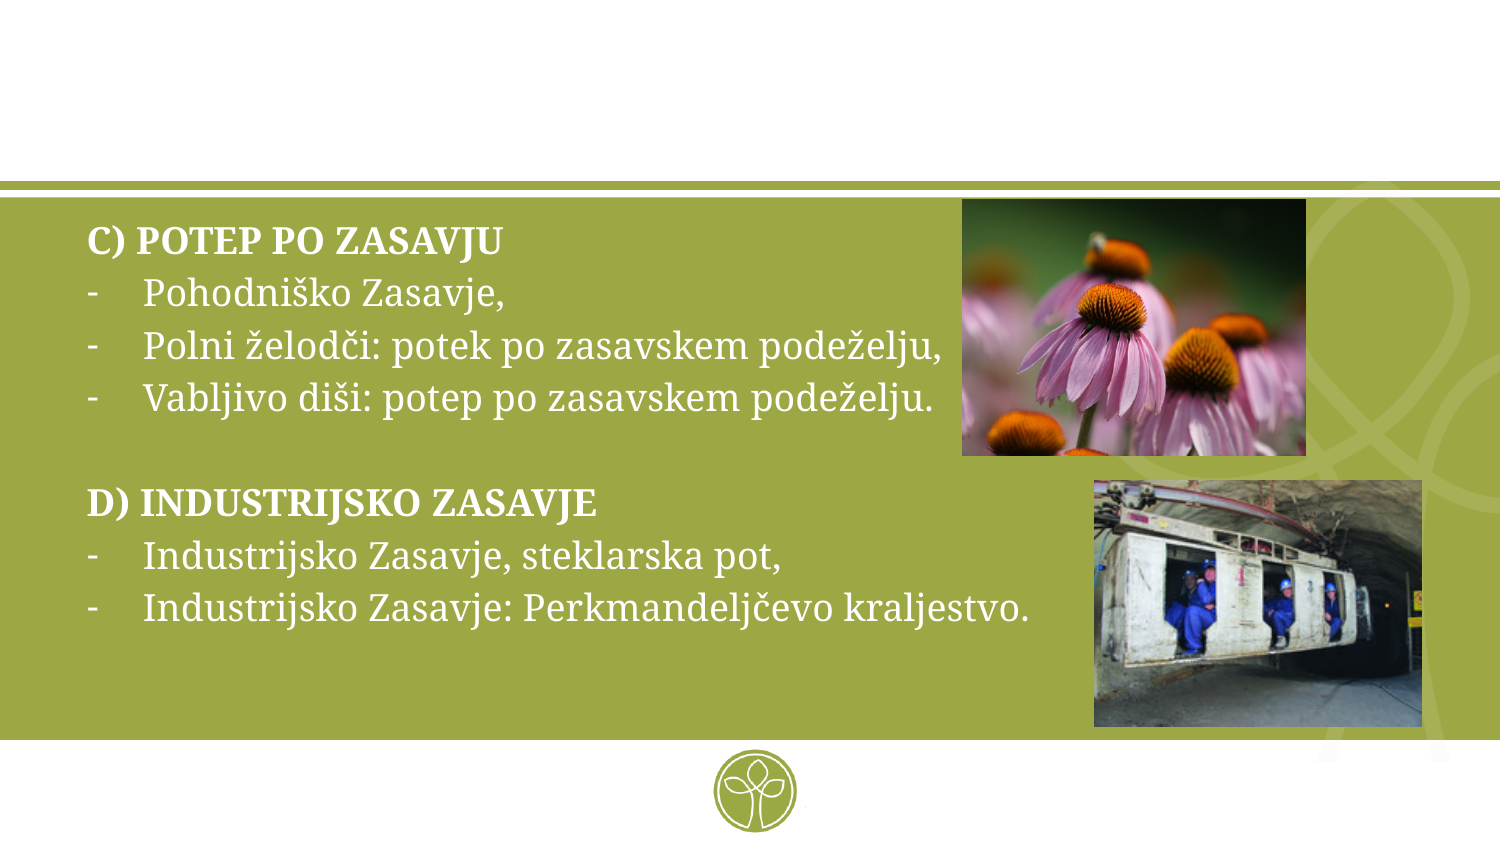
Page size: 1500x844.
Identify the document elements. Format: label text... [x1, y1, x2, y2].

picture [692, 740, 806, 844]
list C) POTEP PO ZASAVJU Pohodniško Zasavje, Polni želodči: potek po zasavskem podeželju, Vabljivo diši: potep po zasavskem podeželju. D) INDUSTRIJSKO ZASAVJE Industrijsko Zasavje, steklarska pot, Industrijsko Zasavje: Perkmandeljčevo kraljestvo. [71, 209, 1422, 728]
picture [962, 198, 1306, 457]
picture [1094, 480, 1422, 727]
